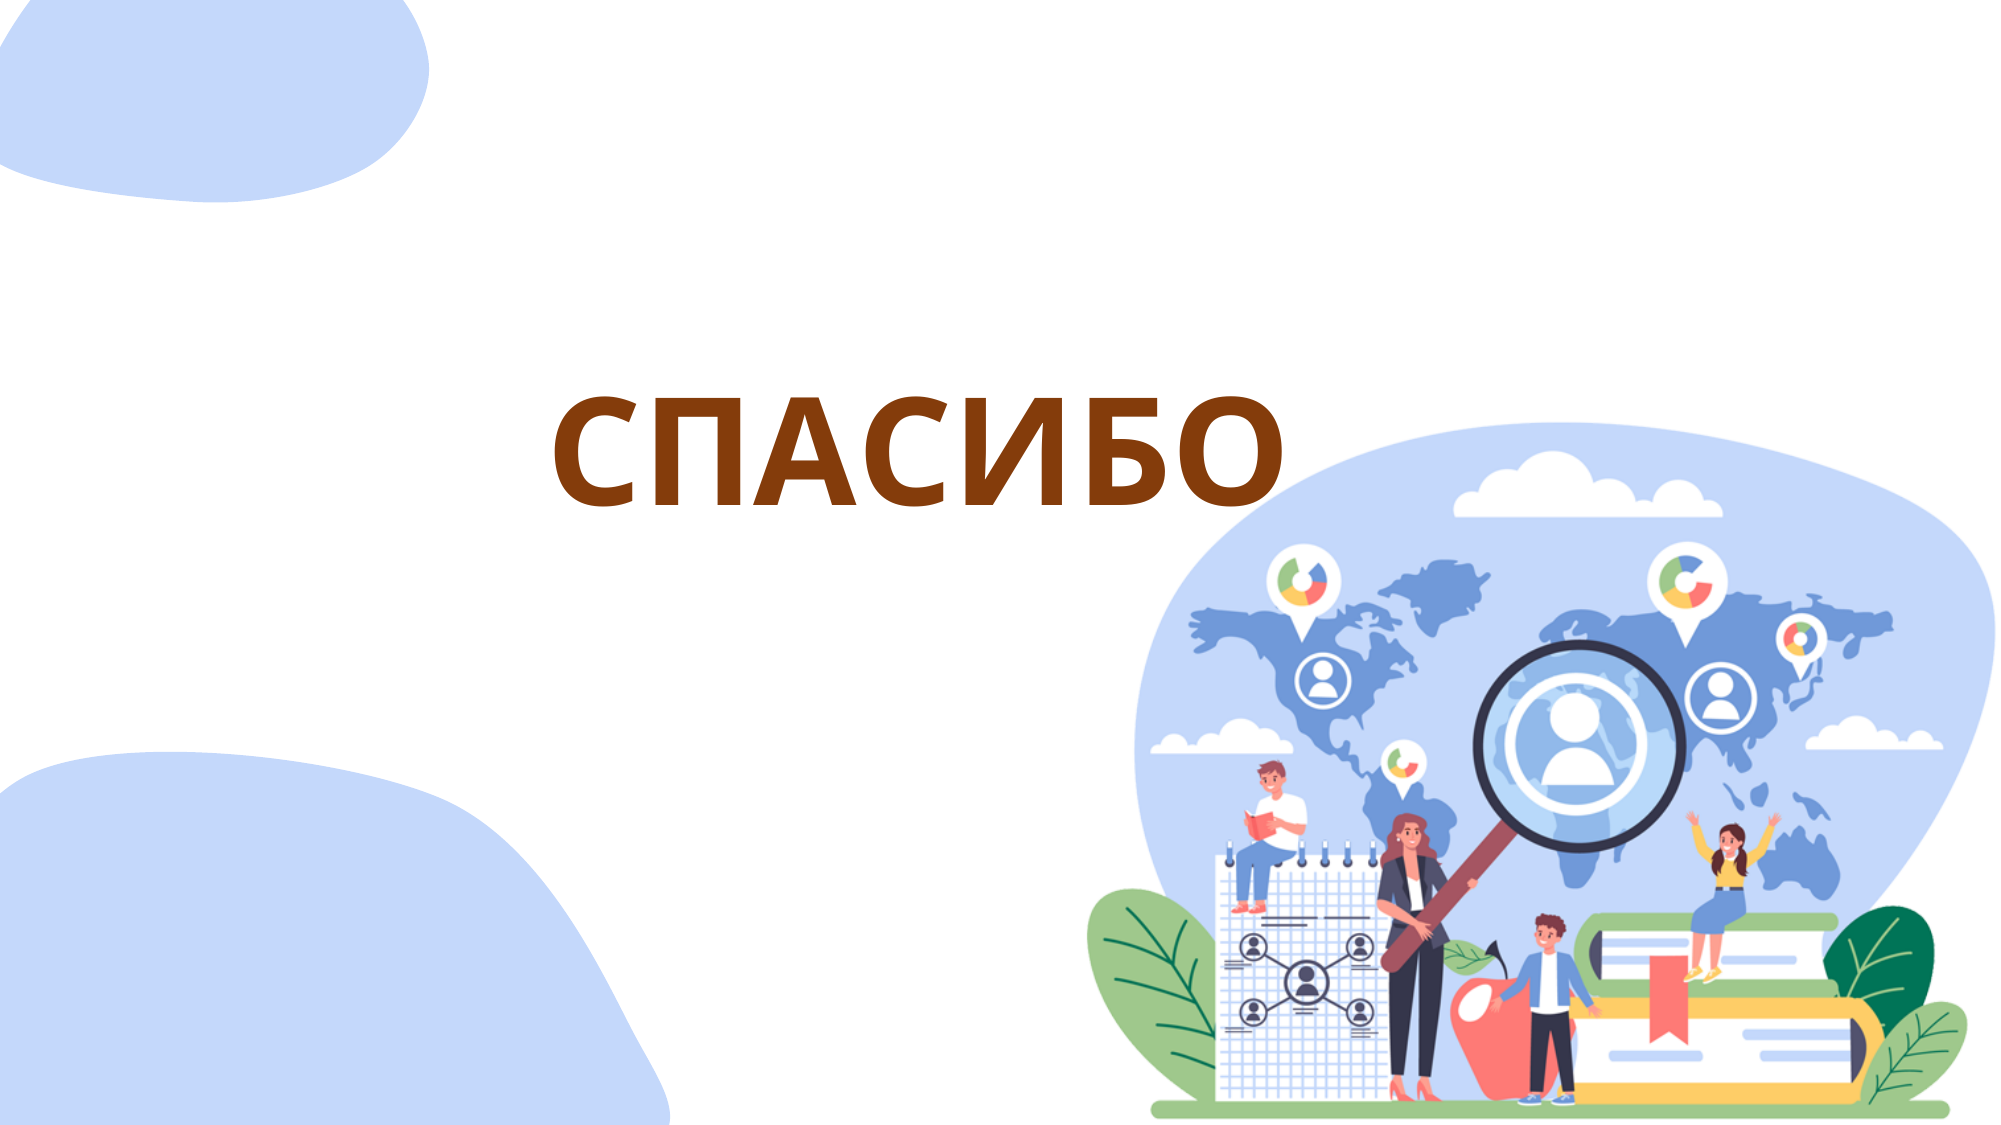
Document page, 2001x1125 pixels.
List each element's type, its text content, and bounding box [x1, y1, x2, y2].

text_box СПАСИБО [469, 368, 1369, 576]
picture [1075, 415, 2000, 1125]
